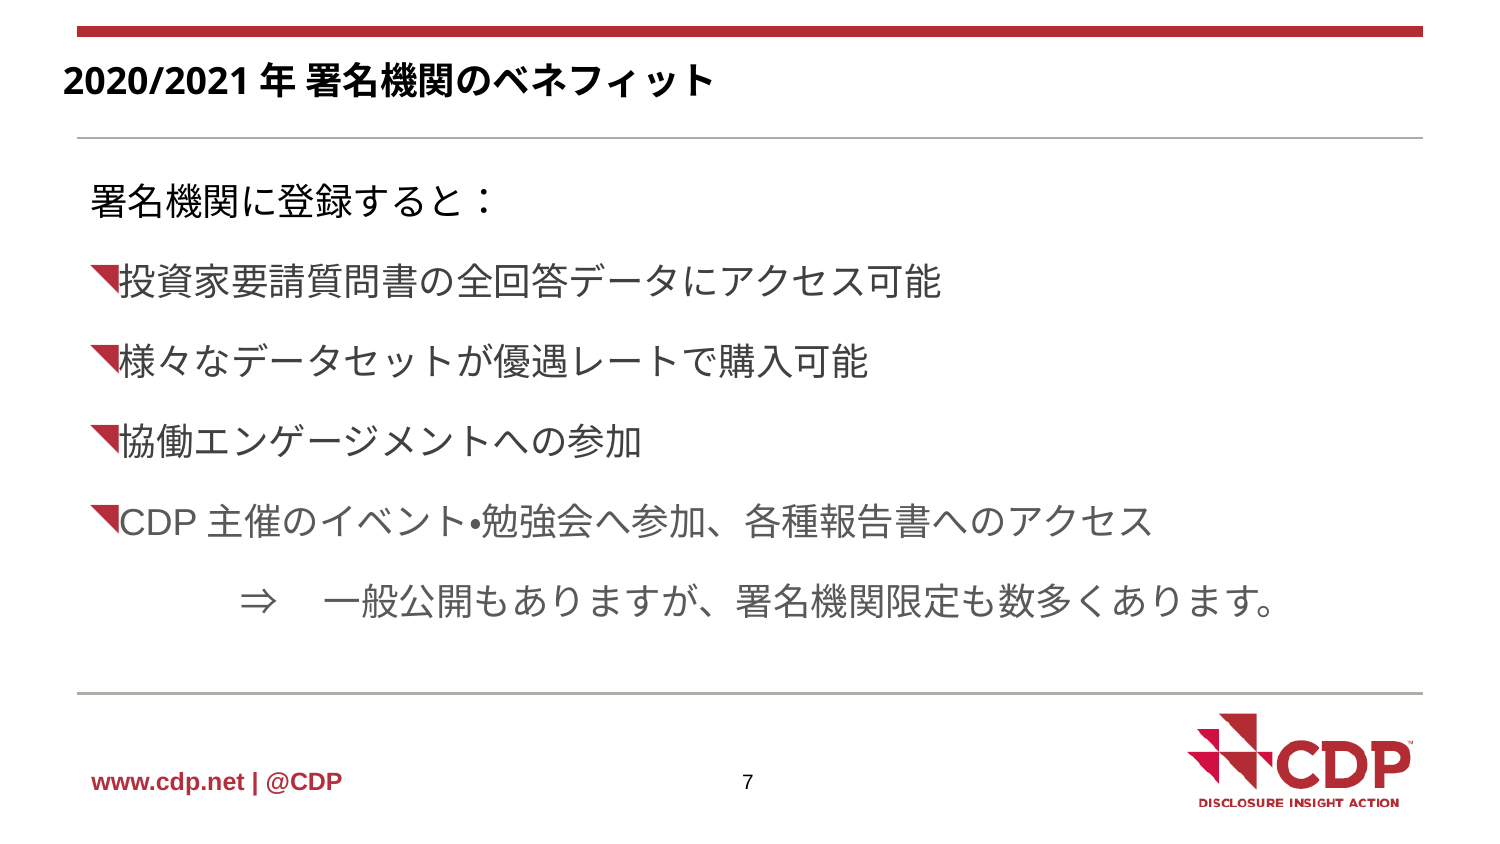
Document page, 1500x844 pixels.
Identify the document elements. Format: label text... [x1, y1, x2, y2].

text_box [871, 453, 1147, 549]
text_box 2020/2021年 署名機関のベネフィット [48, 54, 1435, 123]
slide_number 7 [572, 758, 923, 804]
picture [1184, 705, 1425, 824]
list 署名機関に登録すると： 投資家要請質問書の全回答データにアクセス可能 様々なデータセットが優遇レートで購入可能 協働エンゲージメントへの参加 CDP主催のイベント・勉強会へ参加、各種報告書へのアクセス ⇒ 一般公開もありますが、署名機関限定も数多くあります。 [75, 148, 1425, 668]
